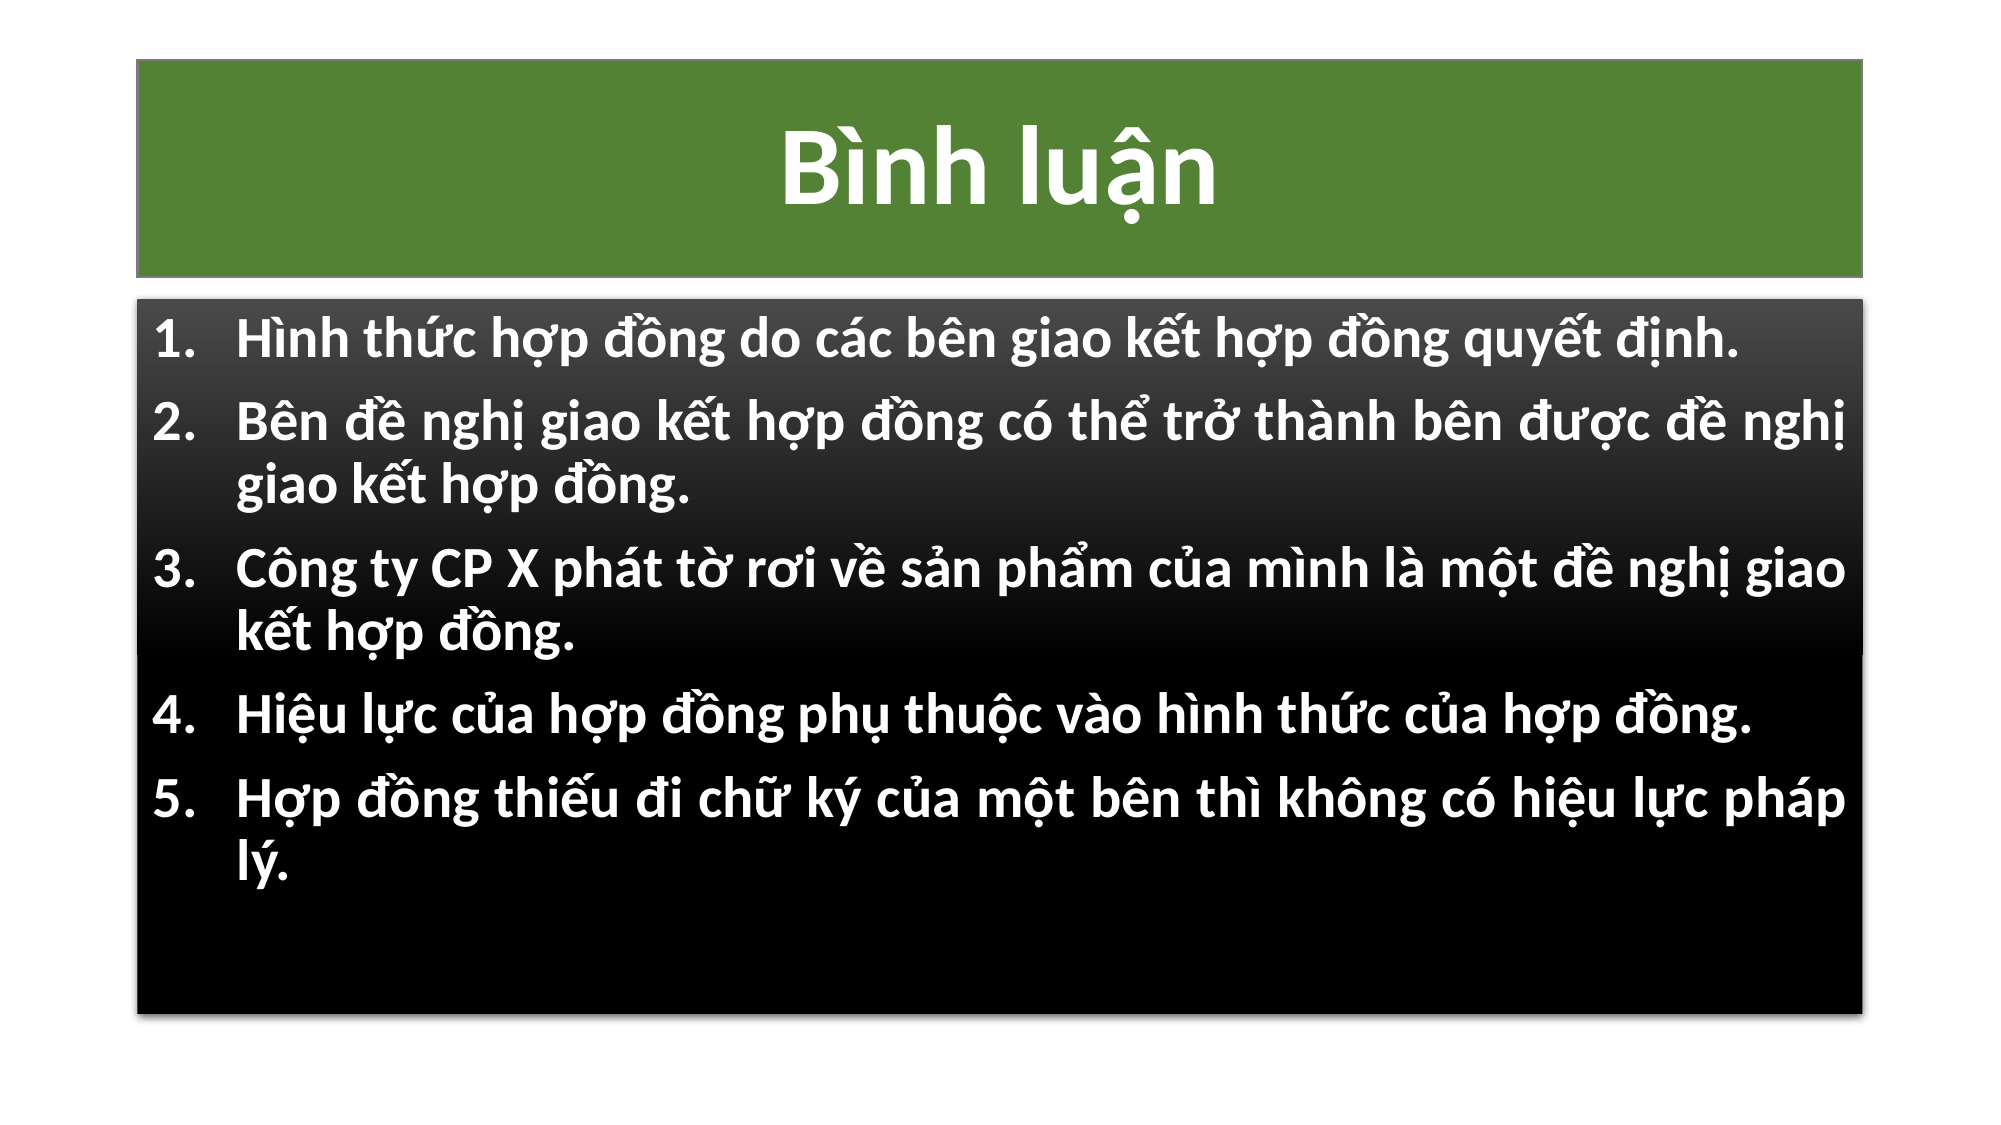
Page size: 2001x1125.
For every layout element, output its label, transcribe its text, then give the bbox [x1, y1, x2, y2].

title Bình luận [136, 59, 1863, 278]
list Hình thức hợp đồng do các bên giao kết hợp đồng quyết định. Bên đề nghị giao kết hợp đồng có thể trở thành bên được đề nghị giao kết hợp đồng. Công ty CP X phát tờ rơi về sản phẩm của mình là một đề nghị giao kết hợp đồng. Hiệu lực của hợp đồng phụ thuộc vào hình thức của hợp đồng. Hợp đồng thiếu đi chữ ký của một bên thì không có hiệu lực pháp lý. [137, 299, 1863, 1014]
